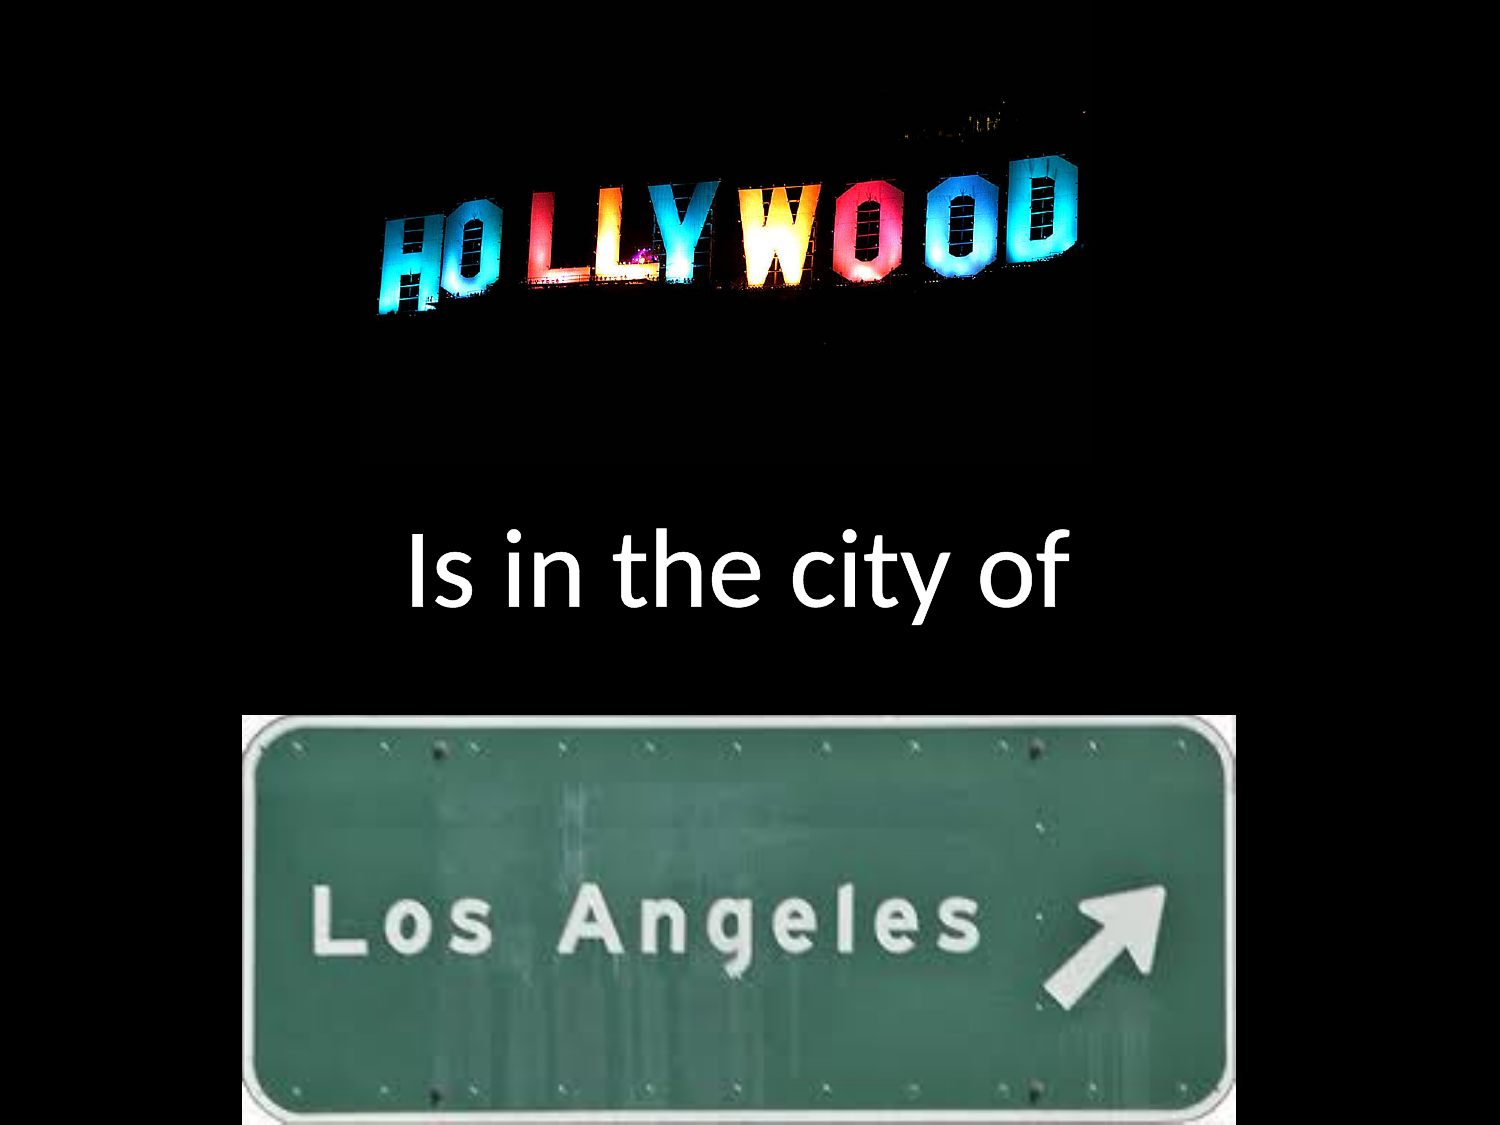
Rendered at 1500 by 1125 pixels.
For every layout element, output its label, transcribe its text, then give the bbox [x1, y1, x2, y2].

text_box Is in the city of [388, 486, 1112, 637]
picture [359, 0, 1093, 465]
picture [241, 715, 1237, 1125]
